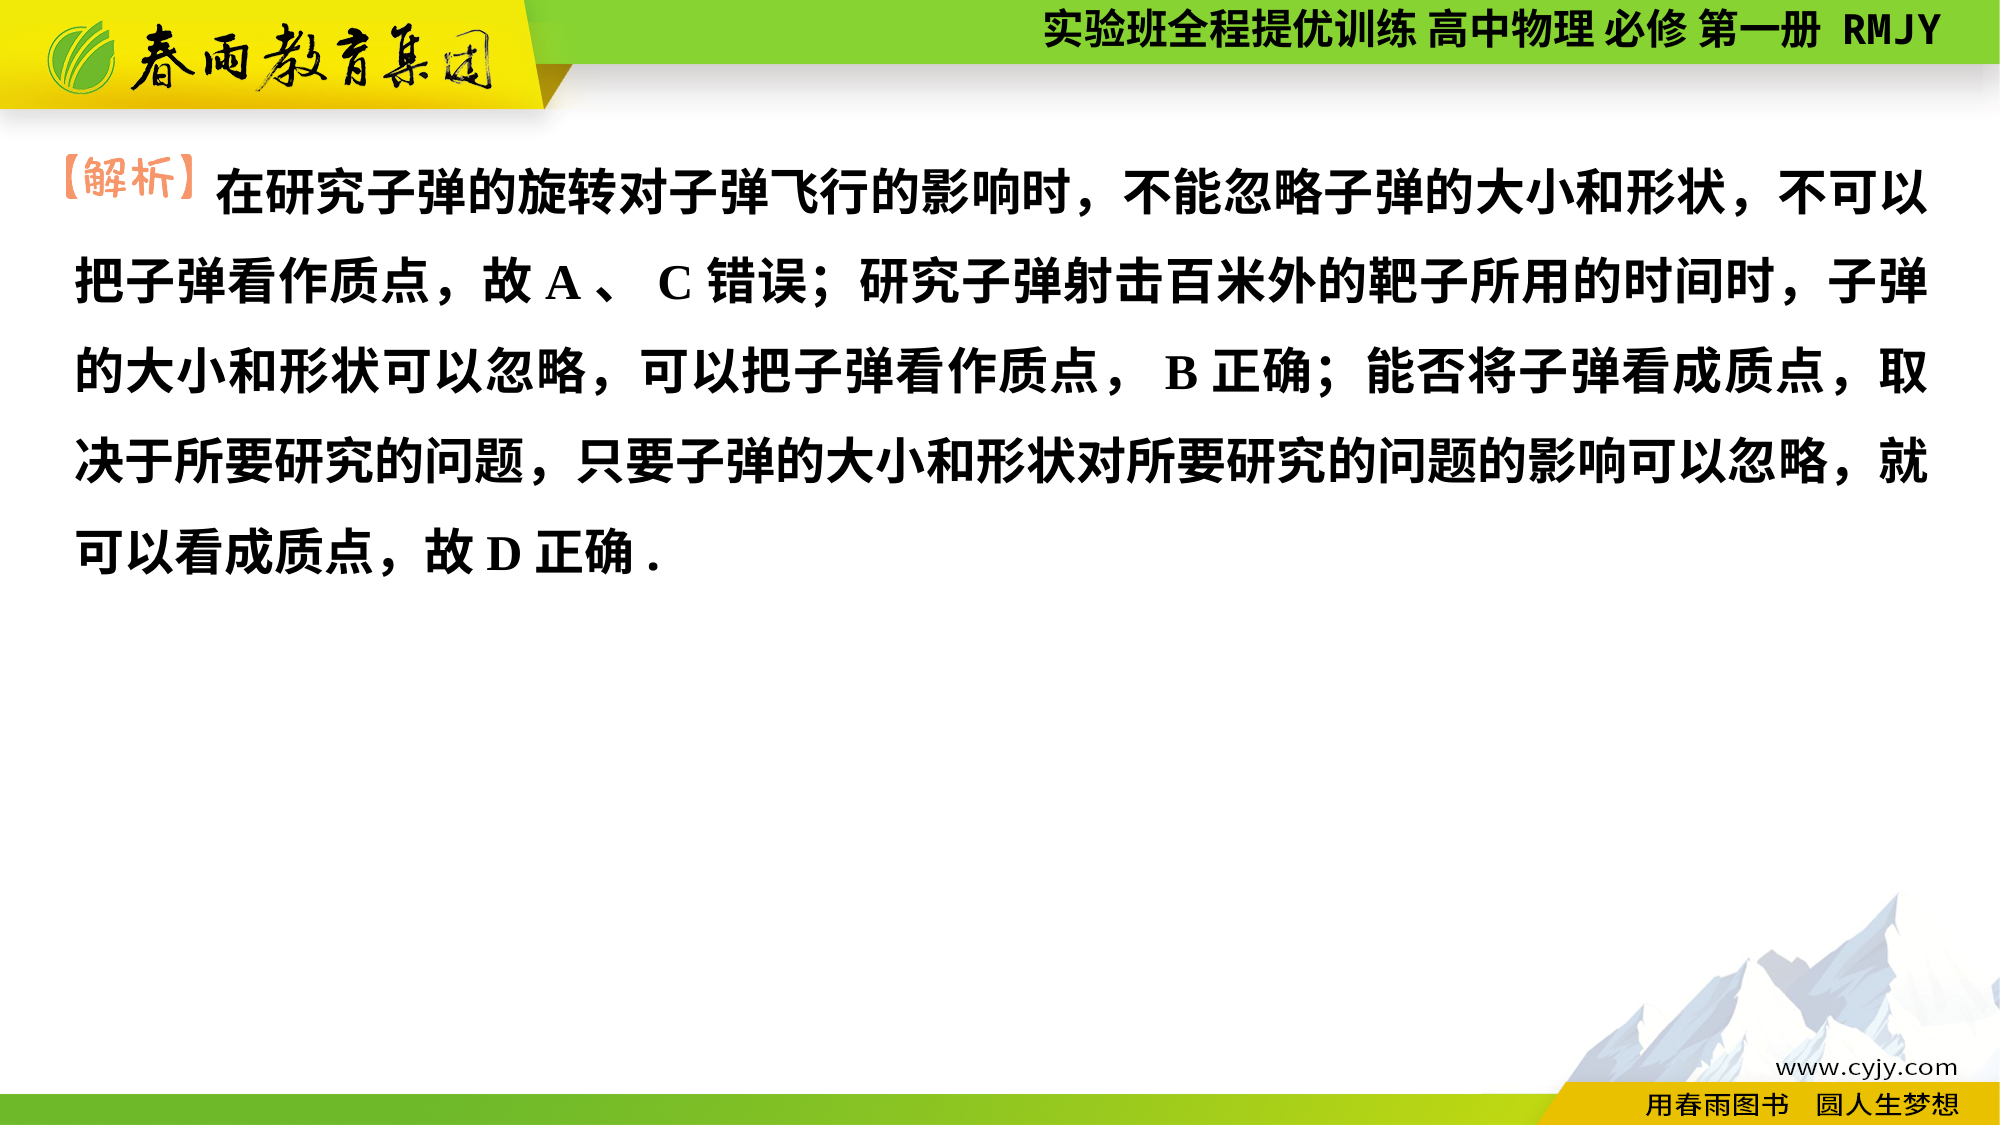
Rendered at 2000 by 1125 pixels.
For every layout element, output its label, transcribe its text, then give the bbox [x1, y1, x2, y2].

picture [0, 0, 2000, 1125]
list 在研究子弹的旋转对子弹飞行的影响时，不能忽略子弹的大小和形状，不可以把子弹看作质点，故A、C错误；研究子弹射击百米外的靶子所用的时间时，子弹的大小和形状可以忽略，可以把子弹看作质点，B正确；能否将子弹看成质点，取决于所要研究的问题，只要子弹的大小和形状对所要研究的问题的影响可以忽略，就可以看成质点，故D正确. [59, 122, 1944, 592]
